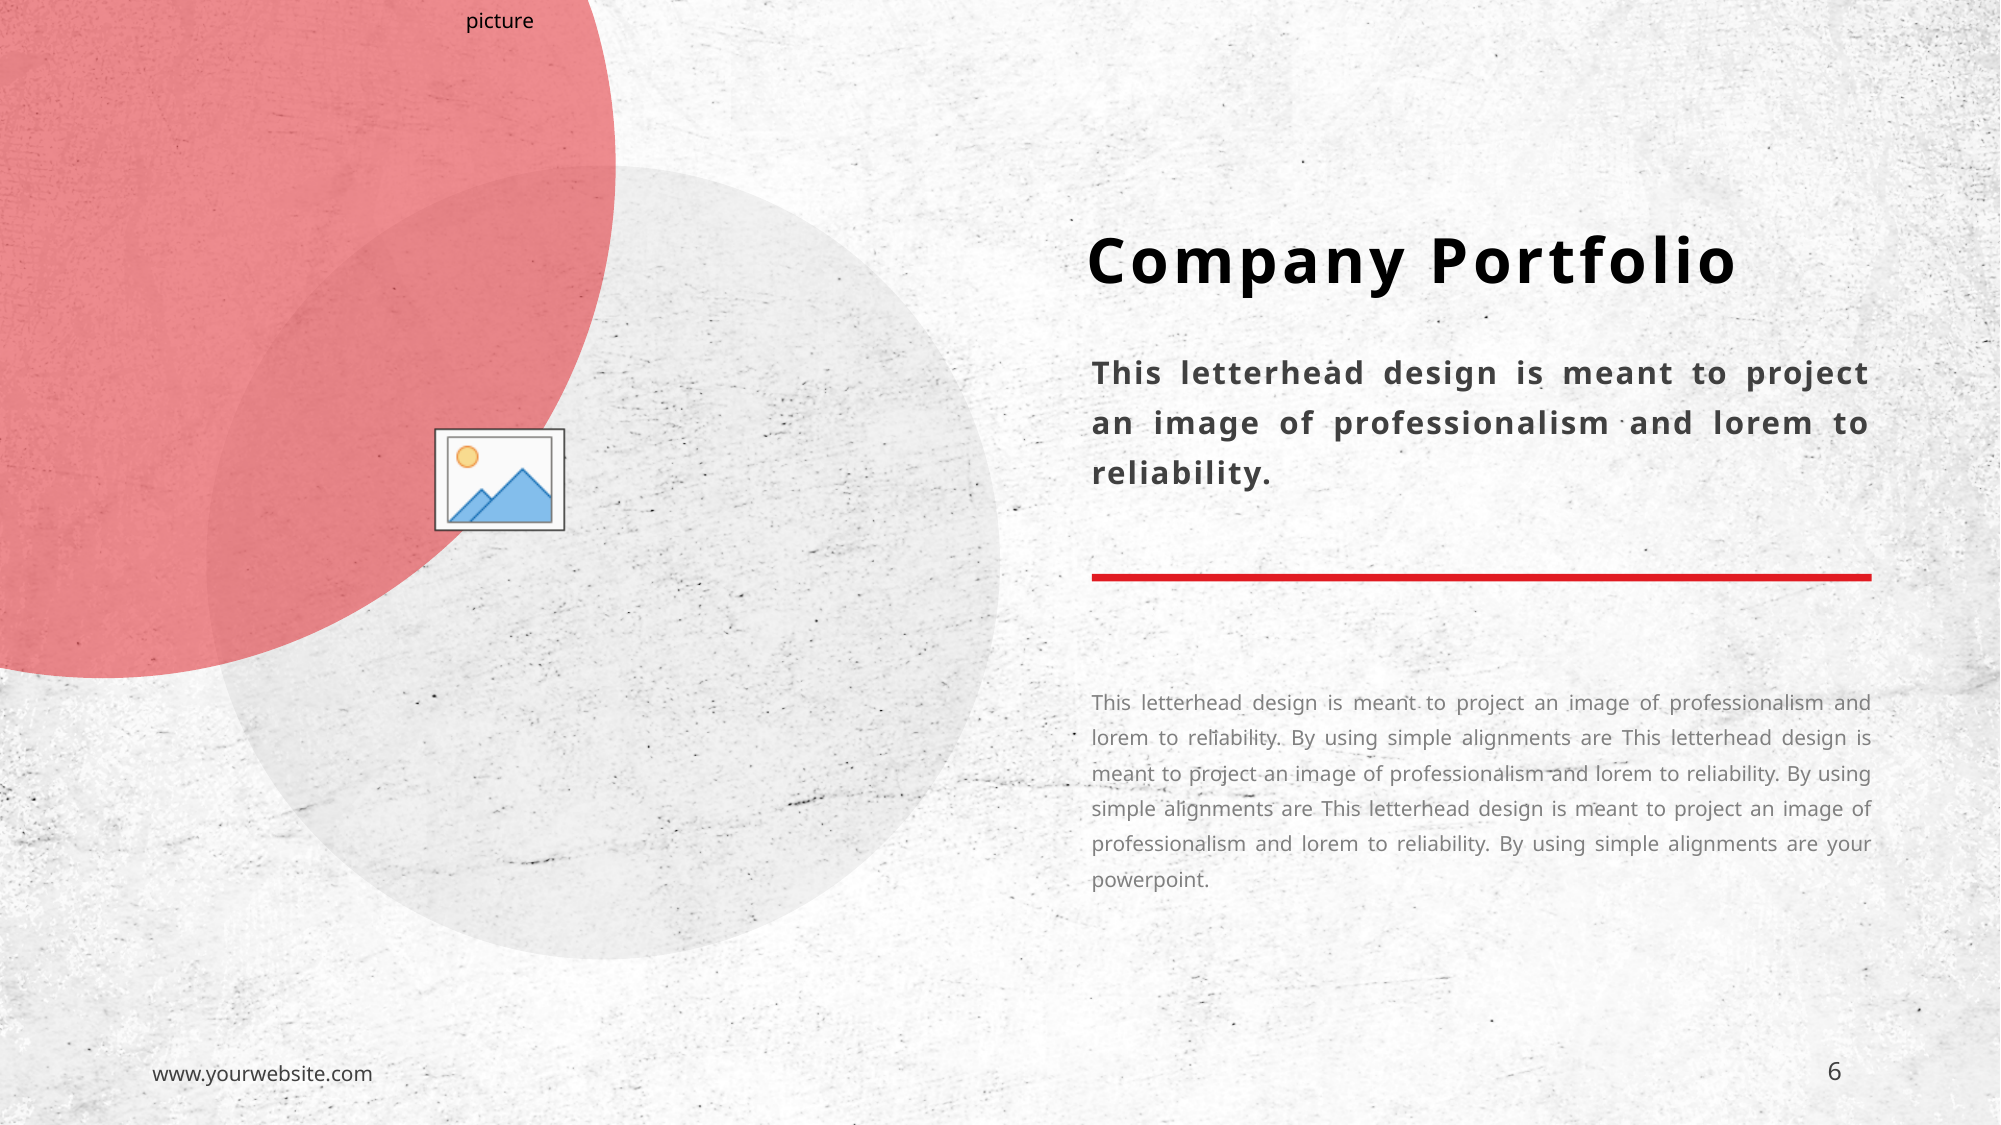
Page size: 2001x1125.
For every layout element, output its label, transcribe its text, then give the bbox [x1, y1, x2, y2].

slide_number 6 [1797, 1039, 1872, 1106]
picture [0, 0, 2000, 1125]
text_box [1071, 213, 1872, 912]
footer www.yourwebsite.com [137, 1042, 462, 1103]
